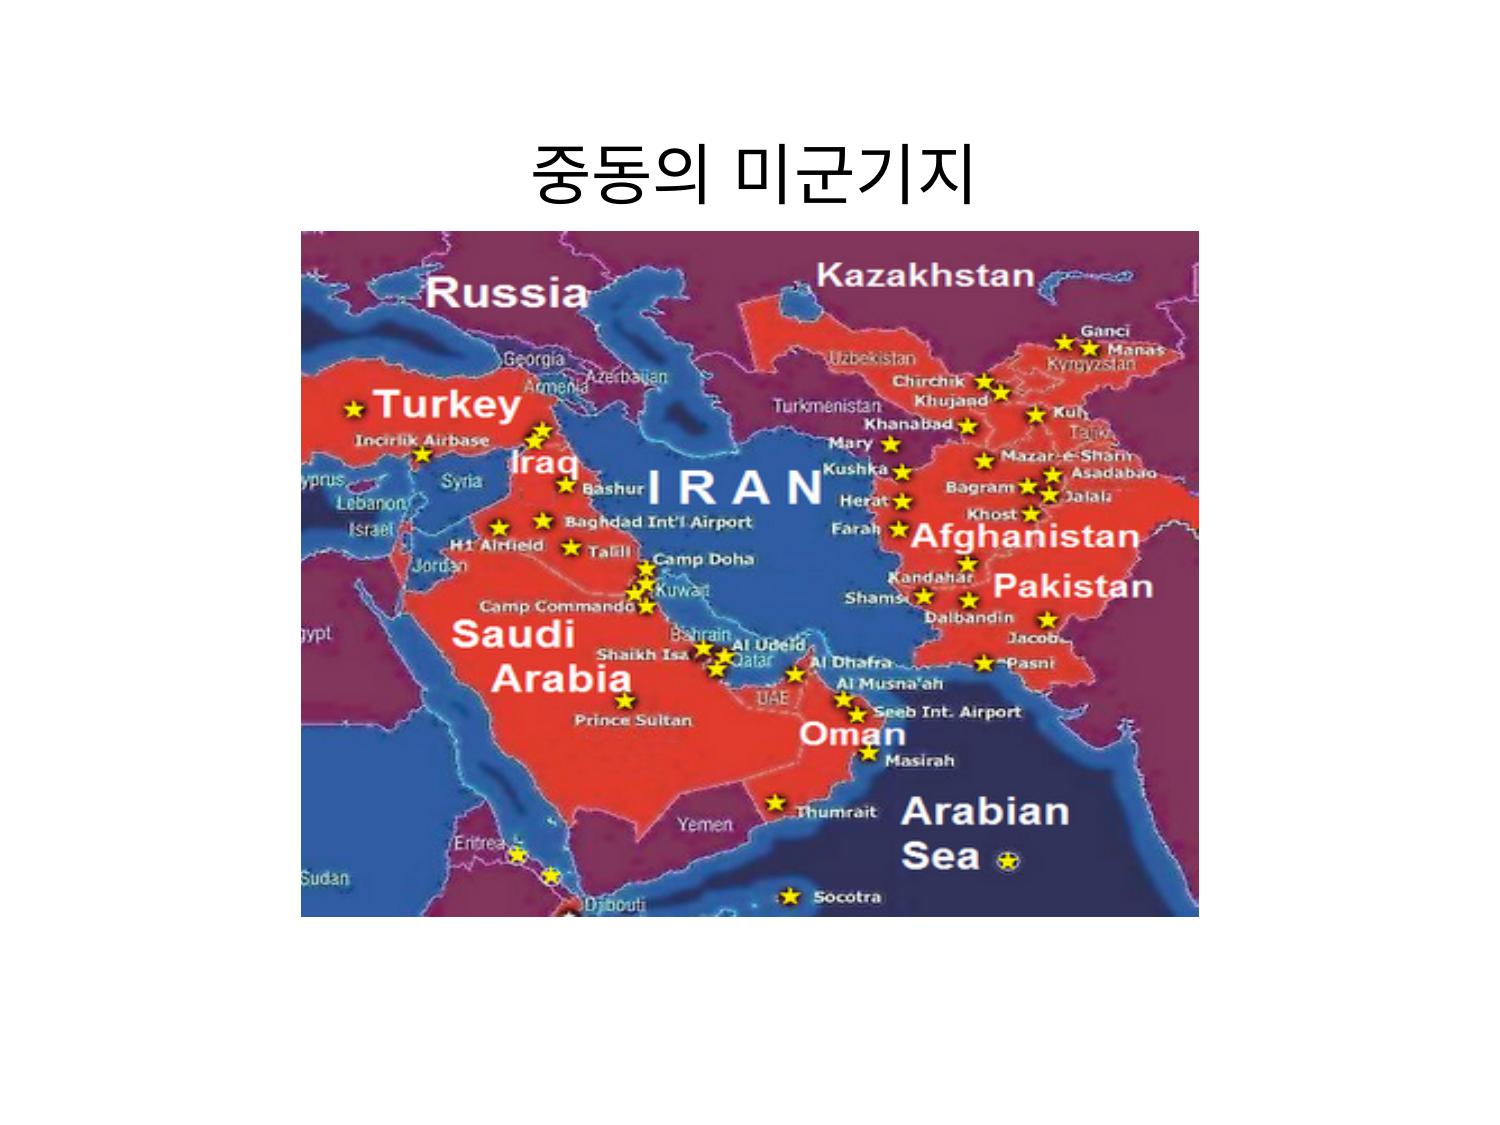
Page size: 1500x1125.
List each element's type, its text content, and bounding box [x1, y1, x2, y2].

picture [300, 231, 1200, 918]
text_box 중동의 미군기지 [419, 125, 1105, 221]
